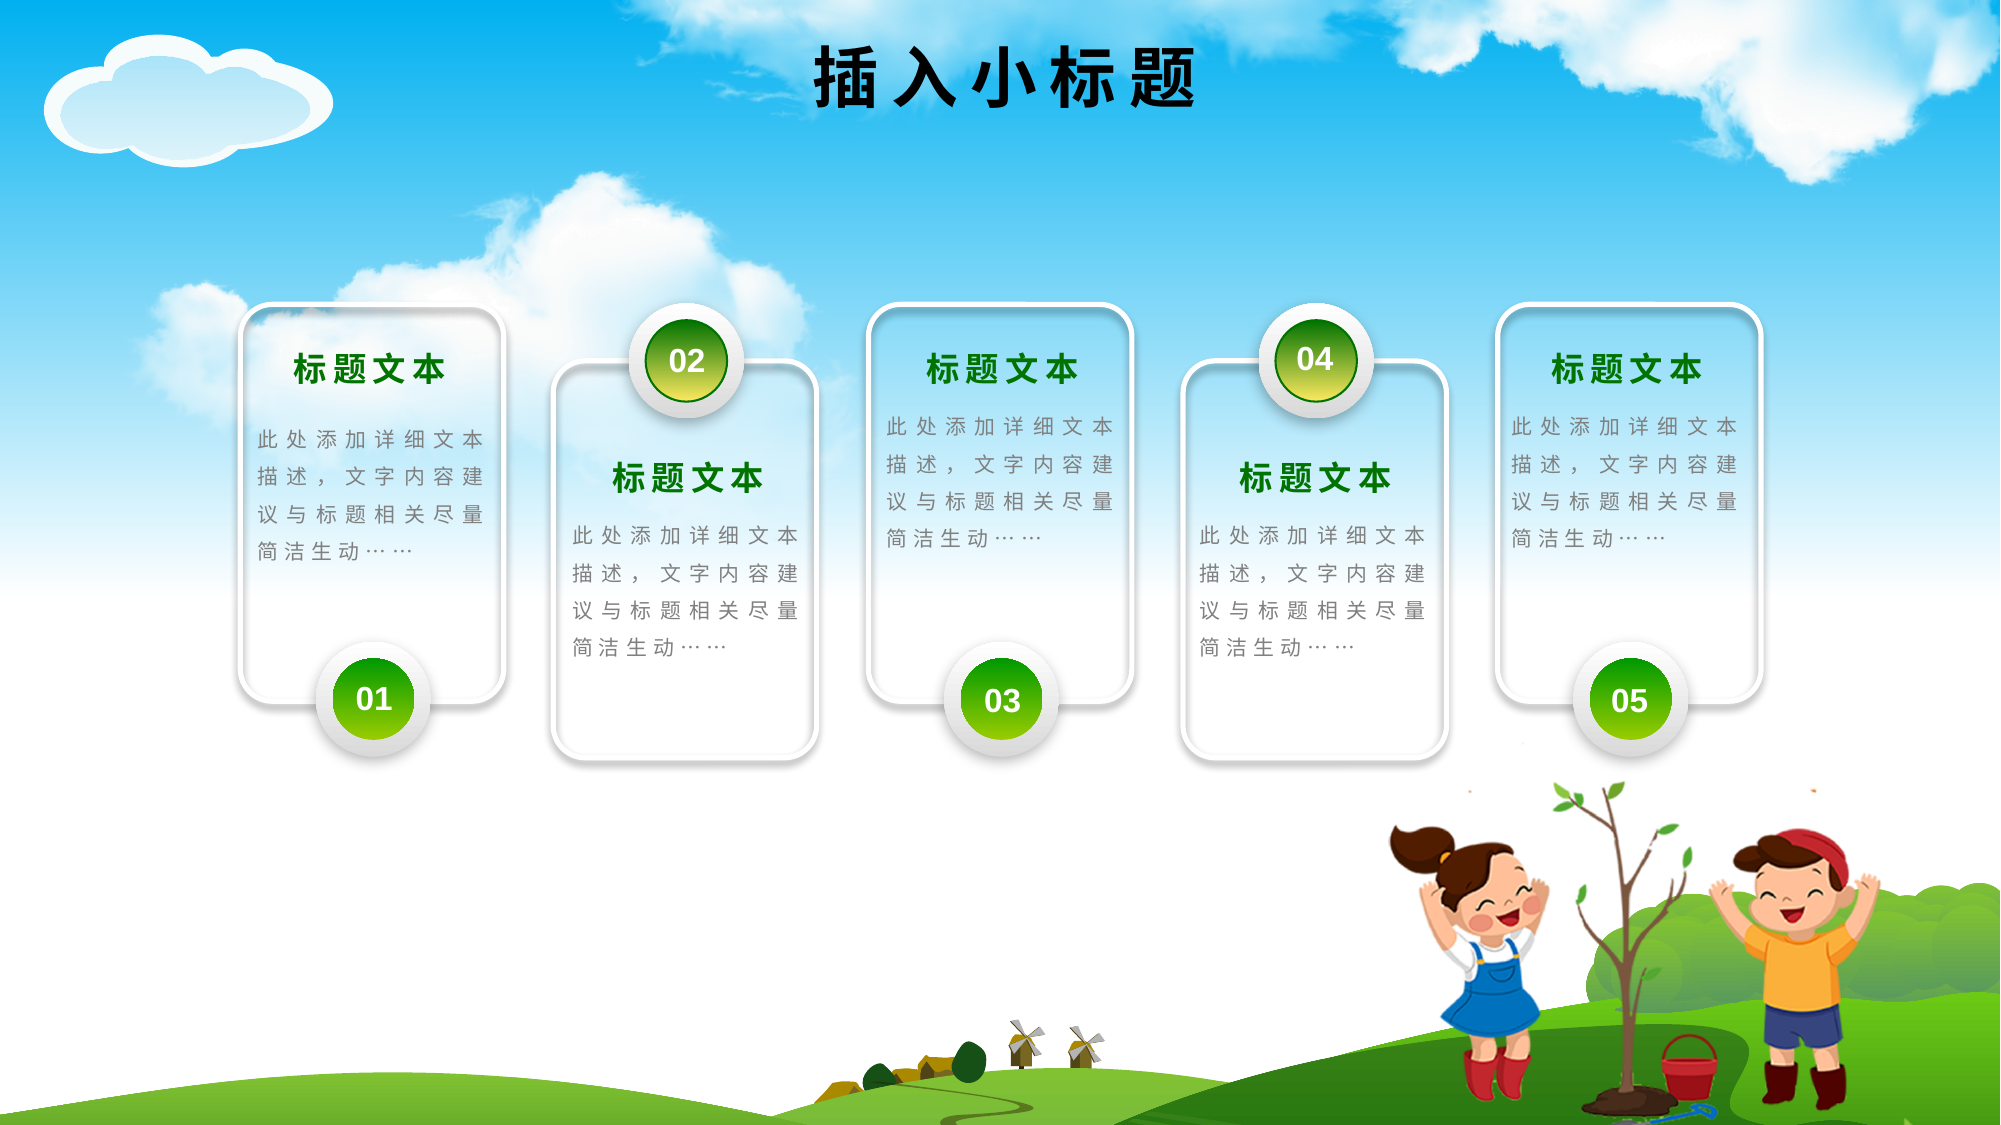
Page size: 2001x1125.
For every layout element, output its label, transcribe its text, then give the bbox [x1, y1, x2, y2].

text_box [943, 641, 1060, 757]
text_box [553, 360, 820, 758]
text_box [628, 303, 744, 419]
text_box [868, 304, 1134, 702]
text_box 插入小标题 [770, 28, 1238, 123]
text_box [1496, 304, 1762, 702]
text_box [1573, 641, 1689, 757]
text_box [1258, 303, 1374, 419]
picture [1388, 658, 1913, 1125]
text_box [1183, 360, 1447, 758]
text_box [315, 641, 431, 757]
picture [44, 0, 2001, 567]
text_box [240, 304, 505, 702]
